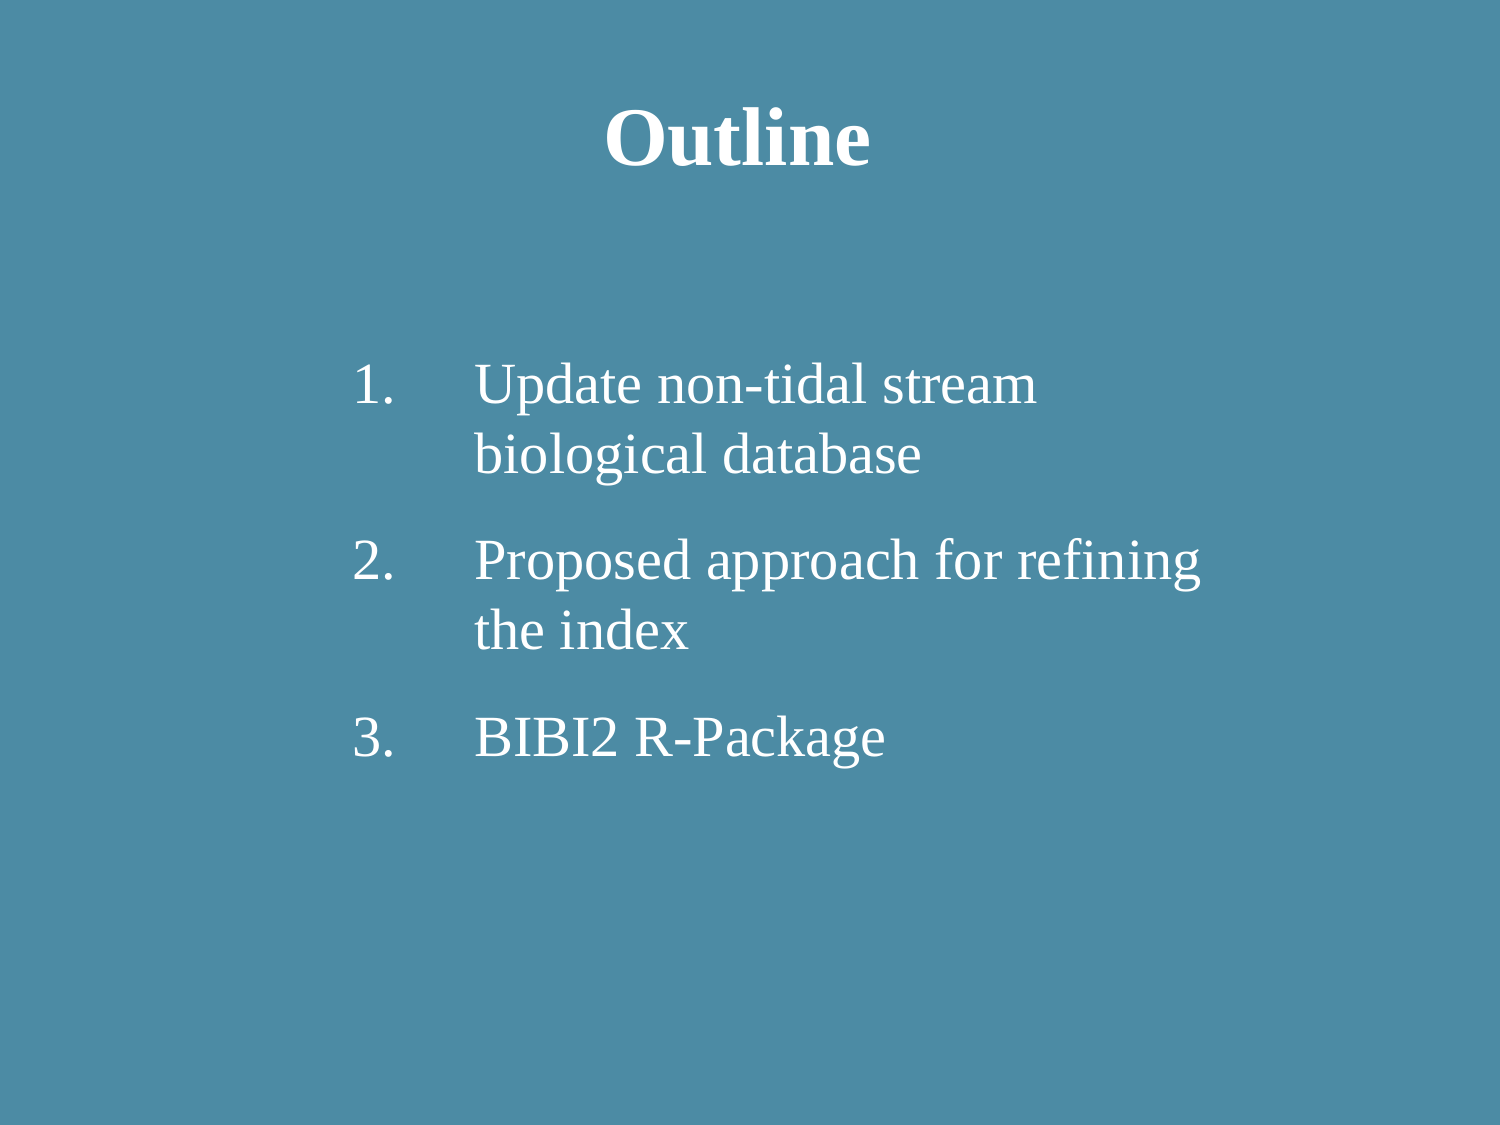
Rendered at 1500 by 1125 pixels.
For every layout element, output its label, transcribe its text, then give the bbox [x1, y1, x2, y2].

title Outline [62, 75, 1413, 250]
list Update non-tidal stream biological database Proposed approach for refining the index BIBI2 R-Package [337, 337, 1263, 1063]
